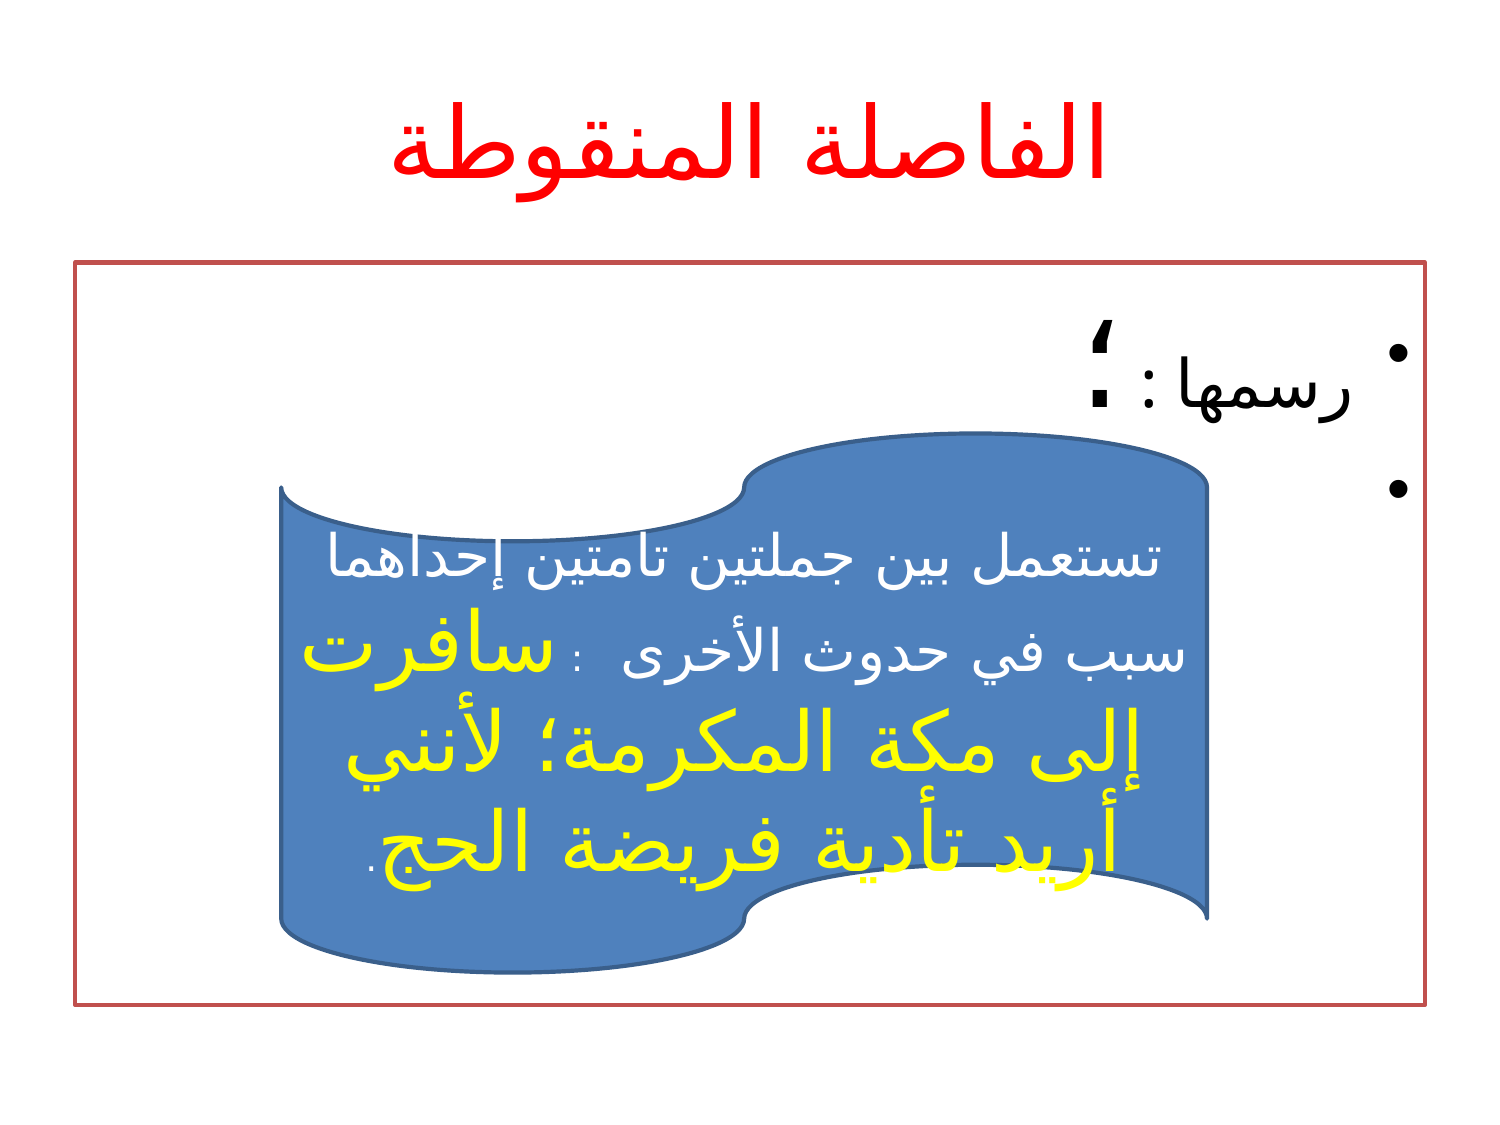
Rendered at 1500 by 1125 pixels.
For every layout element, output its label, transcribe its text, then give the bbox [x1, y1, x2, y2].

title الفاصلة المنقوطة [75, 45, 1425, 233]
text_box تستعمل بين جملتين تامتين إحداهما سبب في حدوث الأخرى : سافرت إلى مكة المكرمة؛ لأنني أريد تأدية فريضة الحج. [279, 431, 1210, 975]
list رسمها : ؛ [73, 260, 1427, 1007]
